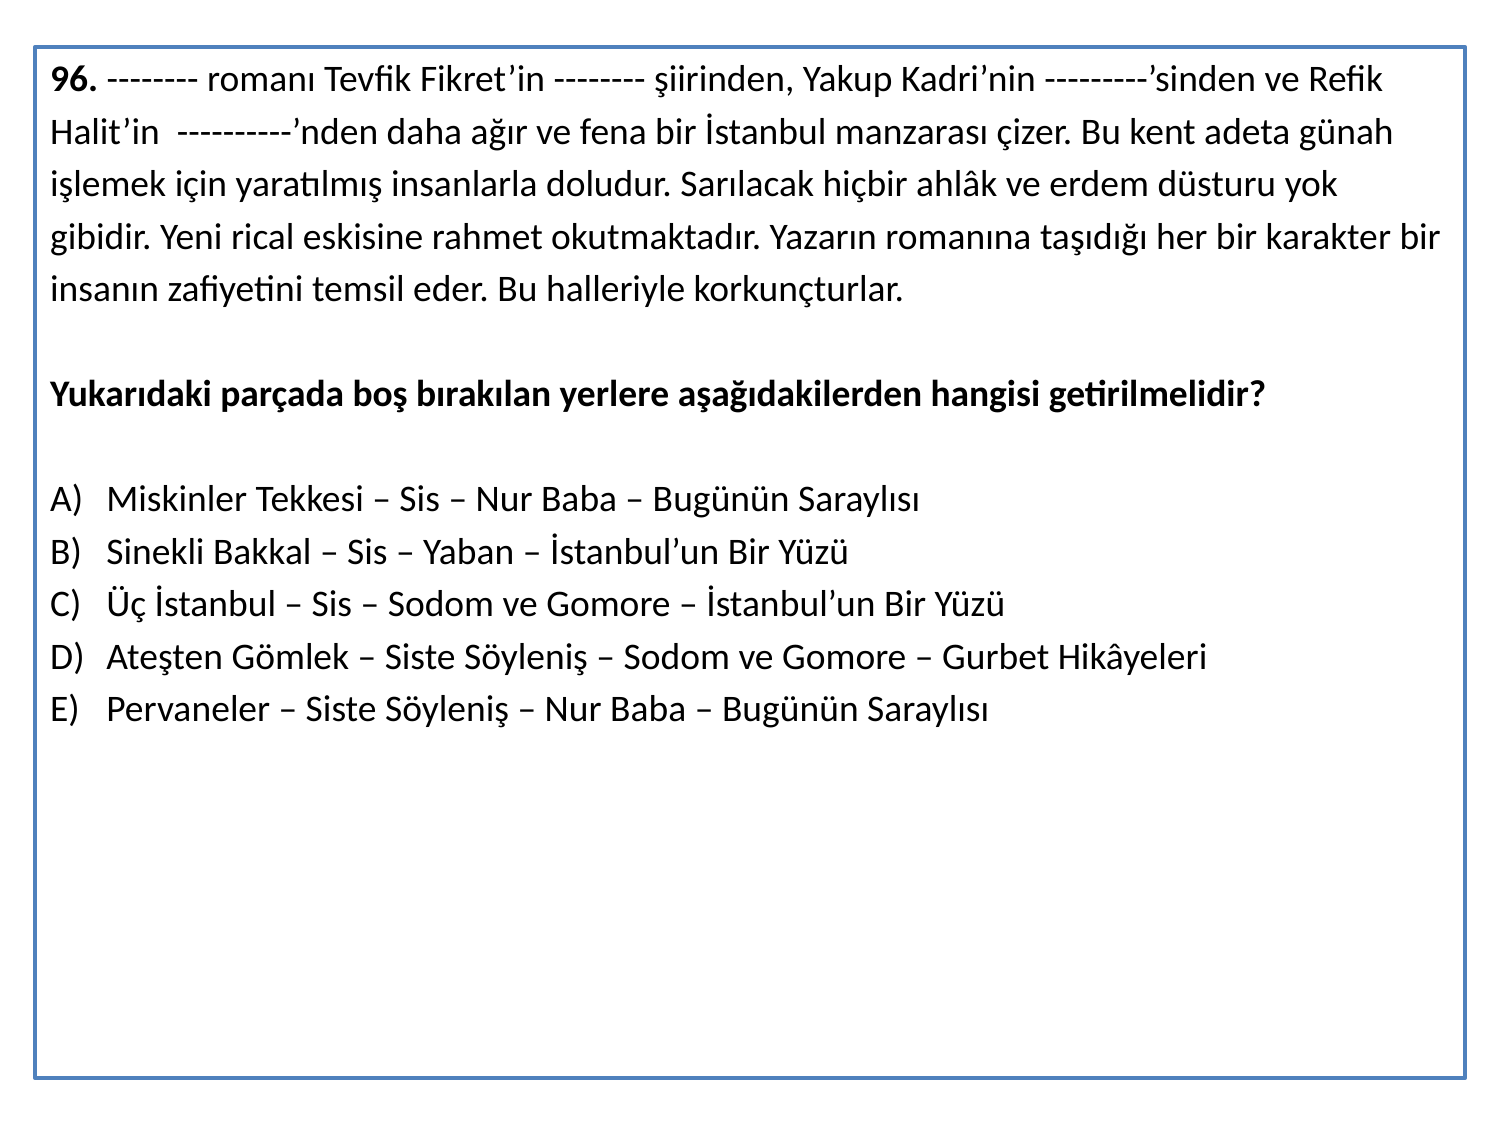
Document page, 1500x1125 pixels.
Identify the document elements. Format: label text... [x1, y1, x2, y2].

list 96. -------- romanı Tevfik Fikret’in -------- şiirinden, Yakup Kadri’nin ---------’sinden ve Refik Halit’in ----------’nden daha ağır ve fena bir İstanbul manzarası çizer. Bu kent adeta günah işlemek için yaratılmış insanlarla doludur. Sarılacak hiçbir ahlâk ve erdem düsturu yok gibidir. Yeni rical eskisine rahmet okutmaktadır. Yazarın romanına taşıdığı her bir karakter bir insanın zafiyetini temsil eder. Bu halleriyle korkunçturlar. Yukarıdaki parçada boş bırakılan yerlere aşağıdakilerden hangisi getirilmelidir? Miskinler Tekkesi – Sis – Nur Baba – Bugünün Saraylısı Sinekli Bakkal – Sis – Yaban – İstanbul’un Bir Yüzü Üç İstanbul – Sis – Sodom ve Gomore – İstanbul’un Bir Yüzü Ateşten Gömlek – Siste Söyleniş – Sodom ve Gomore – Gurbet Hikâyeleri Pervaneler – Siste Söyleniş – Nur Baba – Bugünün Saraylısı [33, 45, 1467, 1080]
